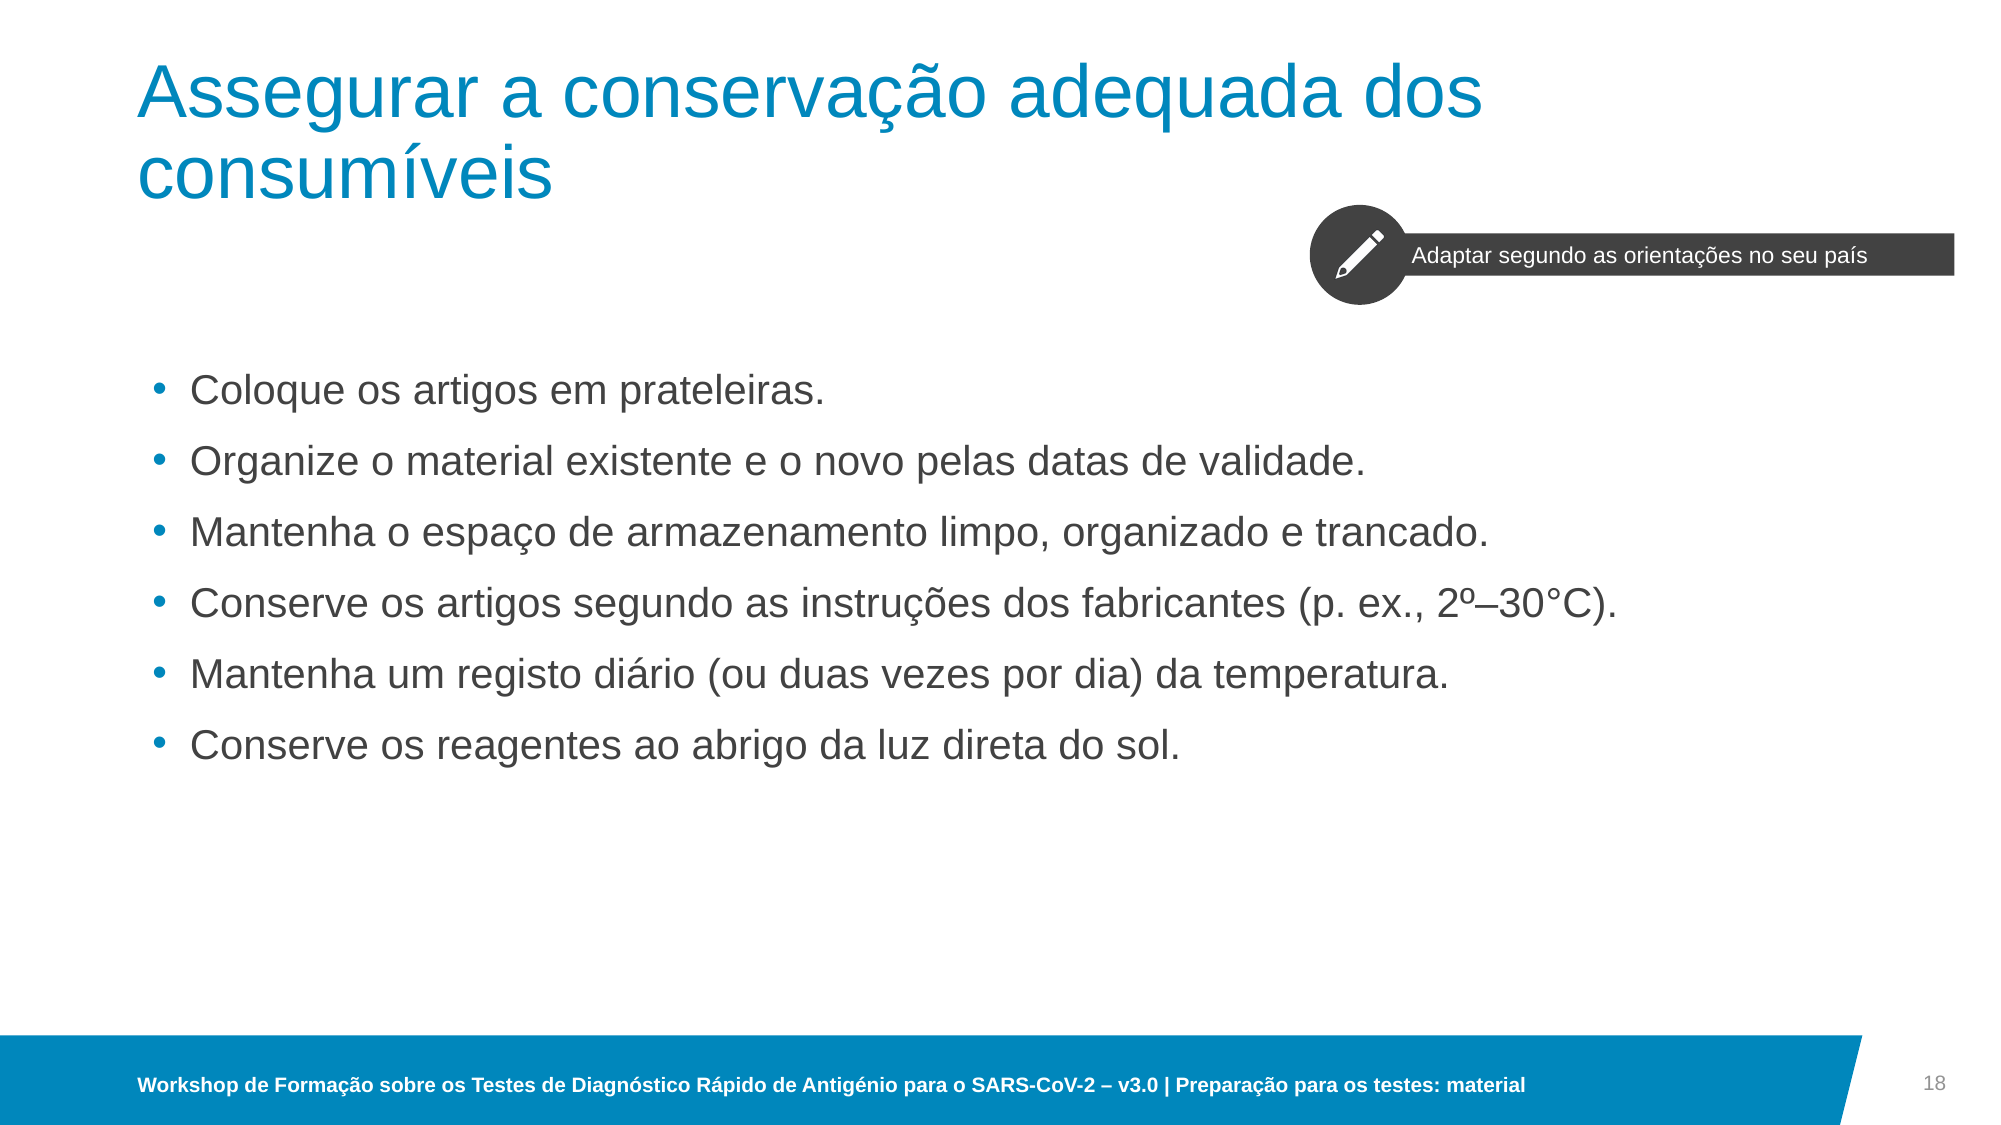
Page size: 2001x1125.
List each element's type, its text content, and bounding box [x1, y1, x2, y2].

list Coloque os artigos em prateleiras. Organize o material existente e o novo pelas datas de validade. Mantenha o espaço de armazenamento limpo, organizado e trancado. Conserve os artigos segundo as instruções dos fabricantes (p. ex., 2º–30°C). Mantenha um registo diário (ou duas vezes por dia) da temperatura. Conserve os reagentes ao abrigo da luz direta do sol. [137, 284, 1863, 1014]
slide_number 18 [1862, 1035, 1947, 1125]
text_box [1310, 205, 1955, 304]
title Assegurar a conservação adequada dos consumíveis [137, 59, 1863, 215]
footer Workshop de Formação sobre os Testes de Diagnóstico Rápido de Antigénio para o SARS-CoV-2 – v3.0 | Preparação para os testes: material [137, 1042, 1661, 1125]
